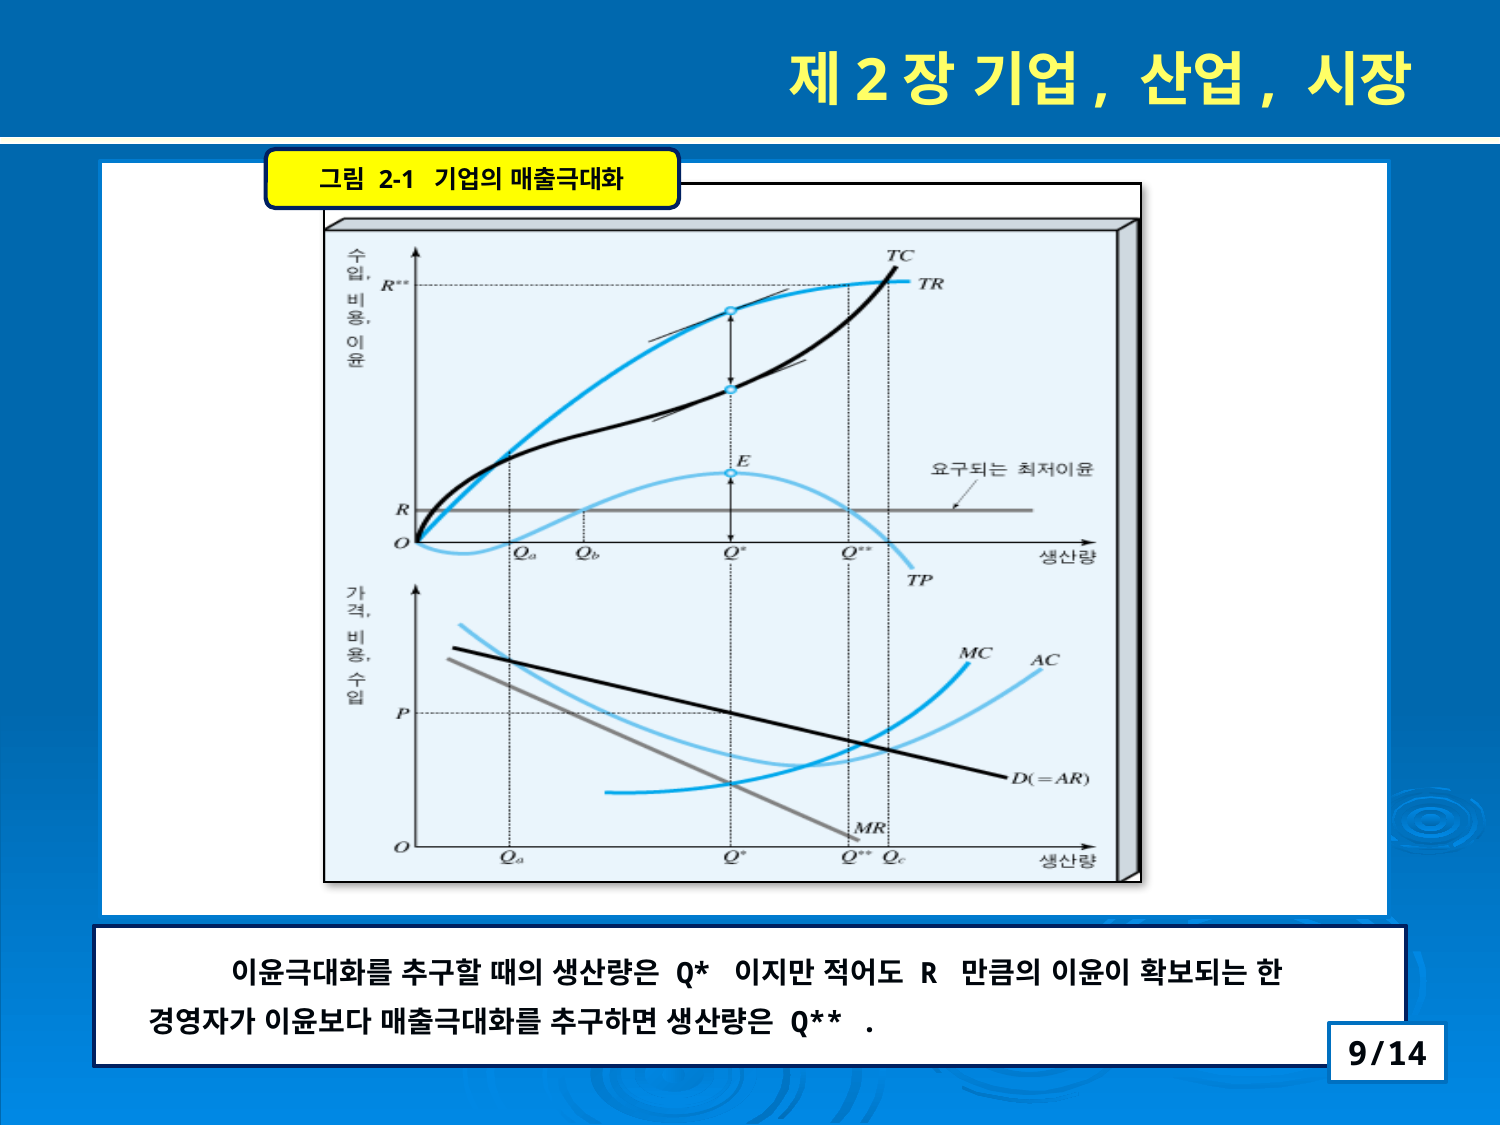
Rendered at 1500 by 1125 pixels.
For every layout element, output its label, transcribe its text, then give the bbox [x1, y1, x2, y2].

text_box 이윤극대화를 추구할 때의 생산량은 Q* 이지만 적어도 R 만큼의 이윤이 확보되는 한 경영자가 이윤보다 매출극대화를 추구하면 생산량은 Q** . [92, 924, 1408, 1068]
picture [324, 184, 1140, 882]
text_box [0, 137, 1500, 144]
text_box [98, 159, 1391, 919]
text_box 그림 2-1 기업의 매출극대화 [263, 146, 682, 211]
text_box 제2장 기업, 산업, 시장 [773, 35, 1443, 120]
text_box 9/14 [1327, 1021, 1448, 1084]
